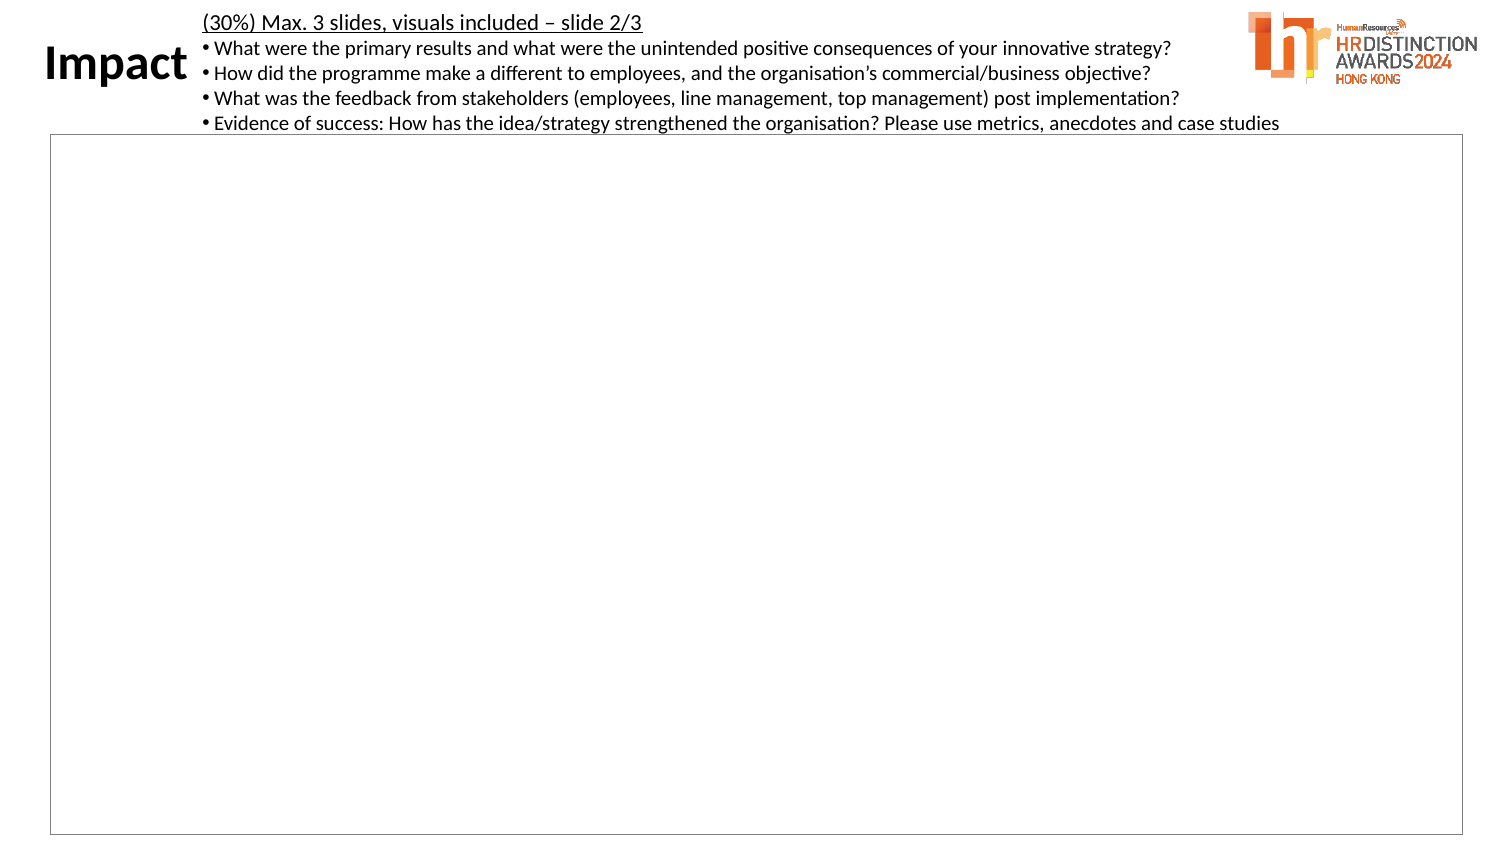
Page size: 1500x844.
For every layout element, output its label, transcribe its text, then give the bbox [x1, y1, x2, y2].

text_box (30%) Max. 3 slides, visuals included – slide 2/3 What were the primary results and what were the unintended positive consequences of your innovative strategy? How did the programme make a different to employees, and the organisation’s commercial/business objective? What was the feedback from stakeholders (employees, line management, top management) post implementation? Evidence of success: How has the idea/strategy strengthened the organisation? Please use metrics, anecdotes and case studies [187, 0, 1325, 134]
table_header [51, 135, 1462, 834]
picture [1325, 0, 1500, 96]
text_box Impact [29, 15, 187, 103]
